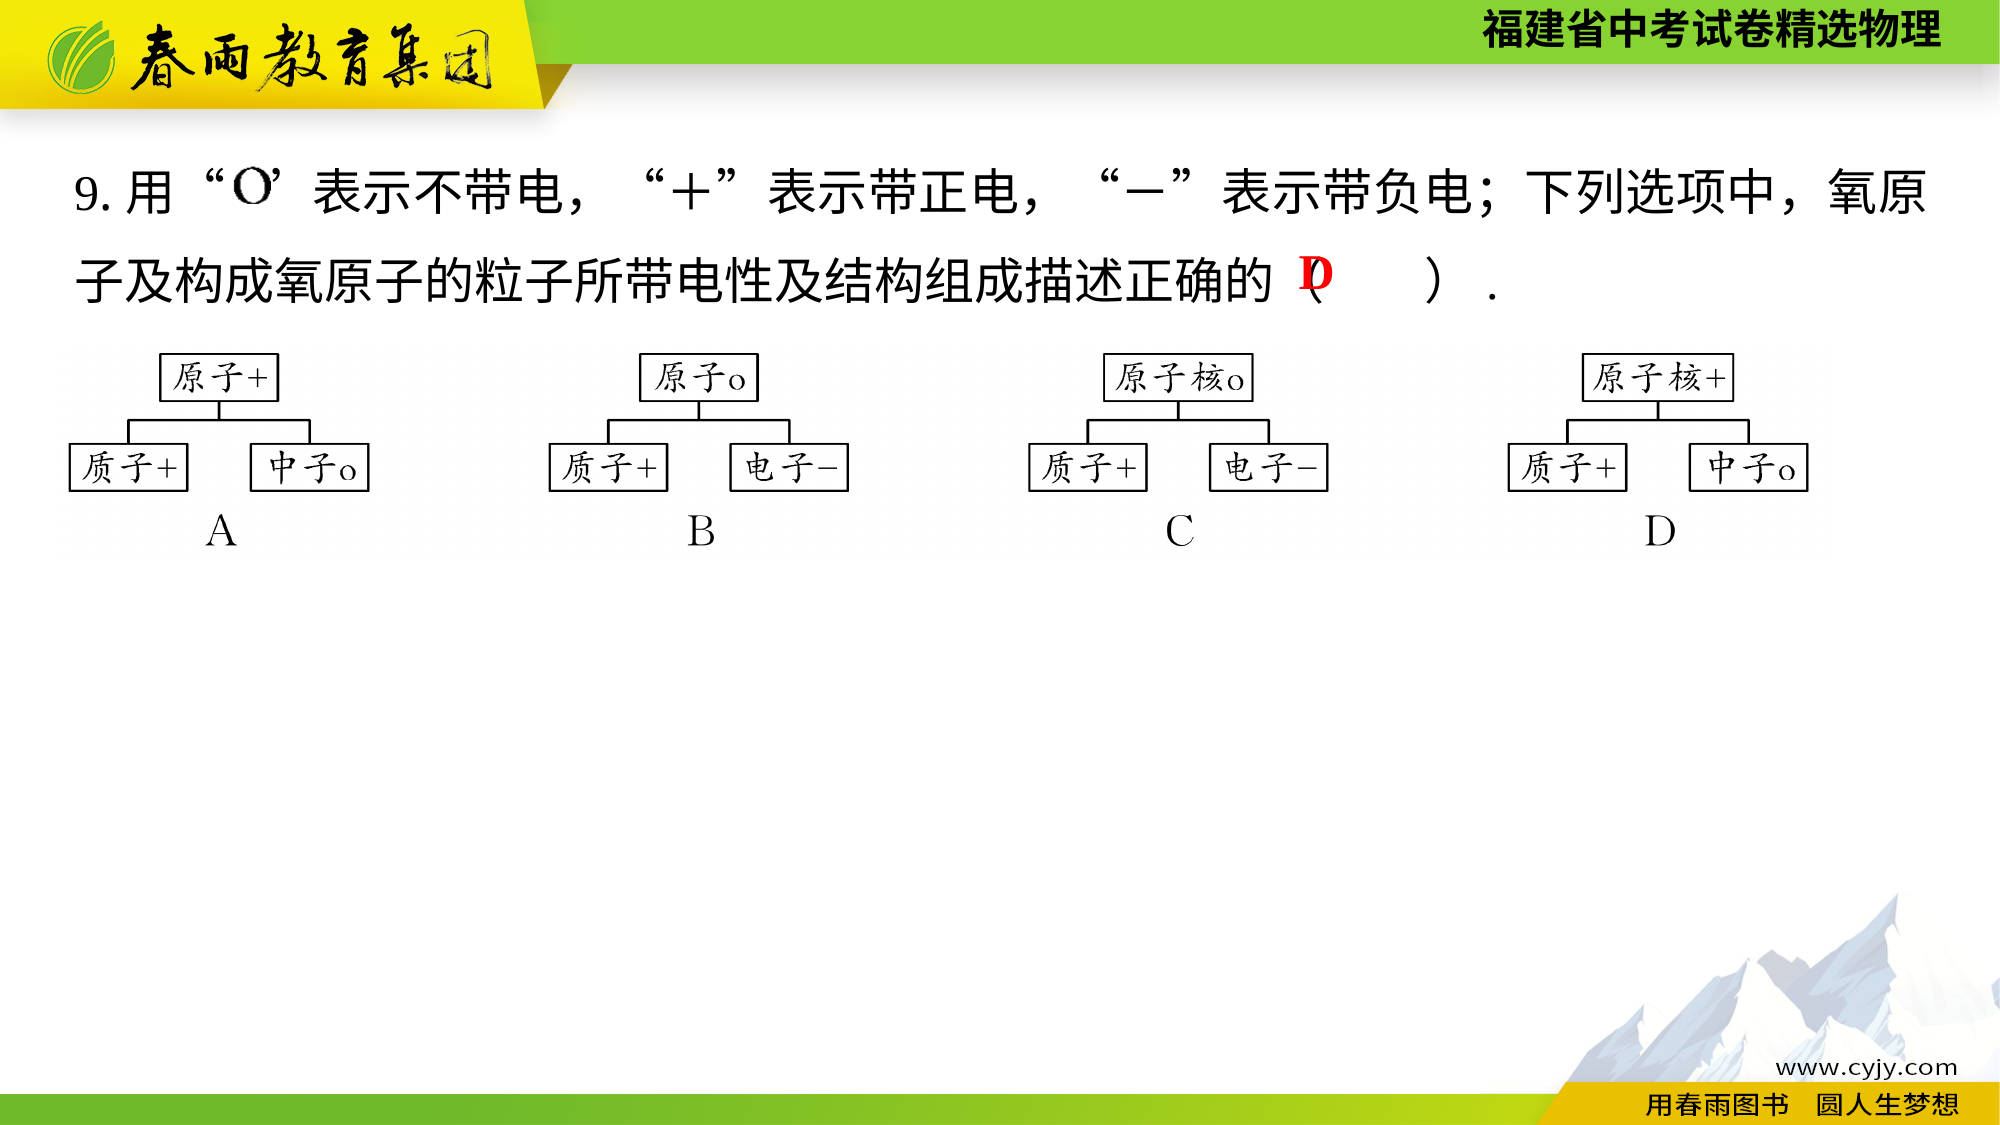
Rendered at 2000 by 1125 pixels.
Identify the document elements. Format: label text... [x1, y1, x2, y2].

list 9.用“ ”表示不带电，“＋”表示带正电，“－”表示带负电；下列选项中，氧原子及构成氧原子的粒子所带电性及结构组成描述正确的（ ）. [59, 122, 1944, 308]
picture [0, 0, 2000, 1125]
text_box D [1283, 232, 1350, 307]
